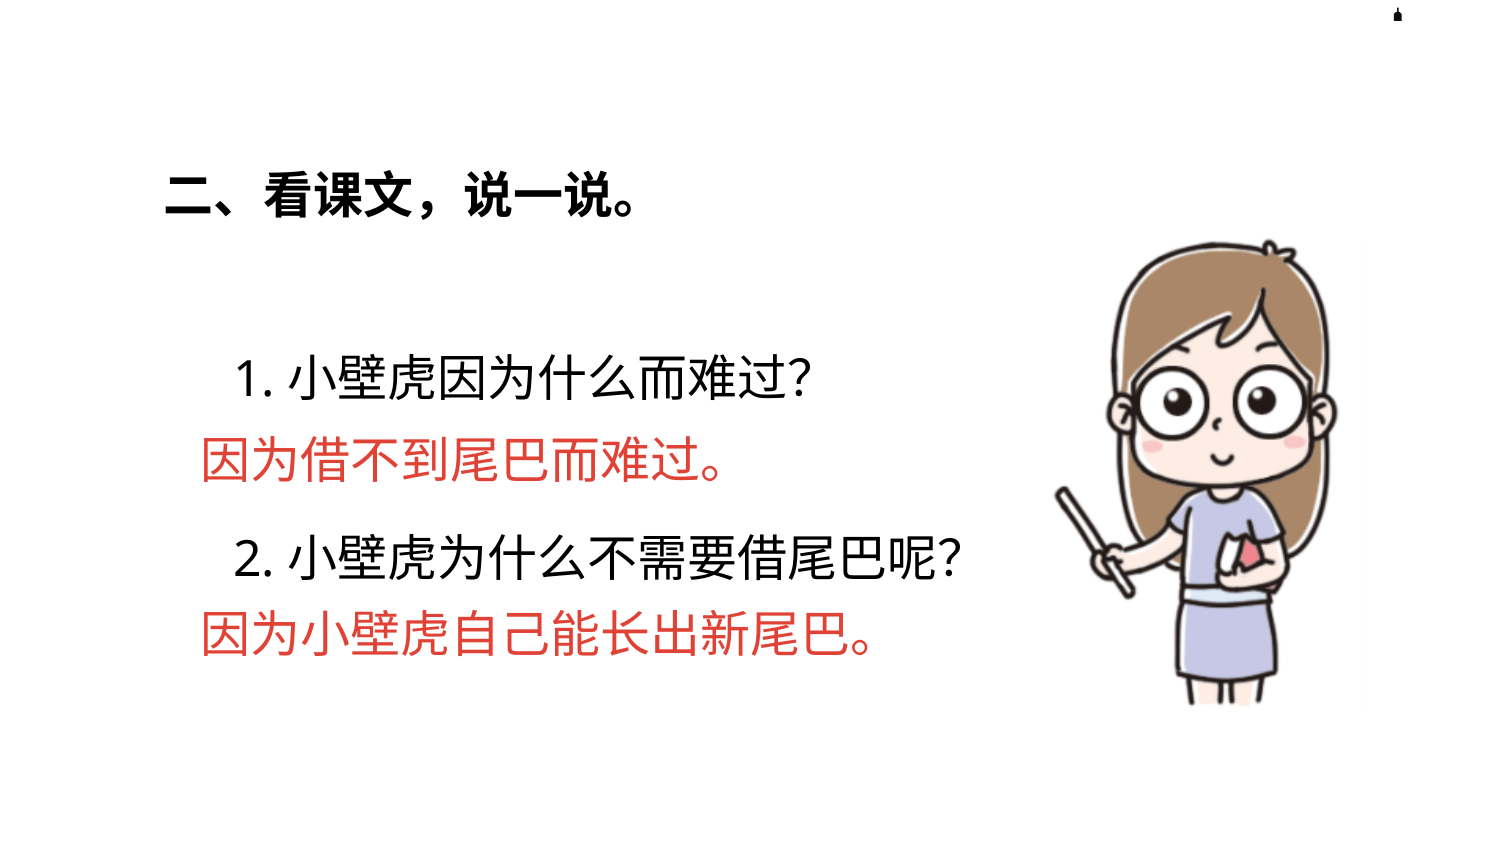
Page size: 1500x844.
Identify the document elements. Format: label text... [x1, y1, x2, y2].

text_box 因为小壁虎自己能长出新尾巴。 [189, 597, 1043, 669]
picture [1043, 236, 1362, 716]
text_box 二、看课文，说一说。 1.小壁虎因为什么而难过？ 2.小壁虎为什么不需要借尾巴呢？ [90, 101, 1362, 593]
text_box 因为借不到尾巴而难过。 [189, 422, 1043, 495]
